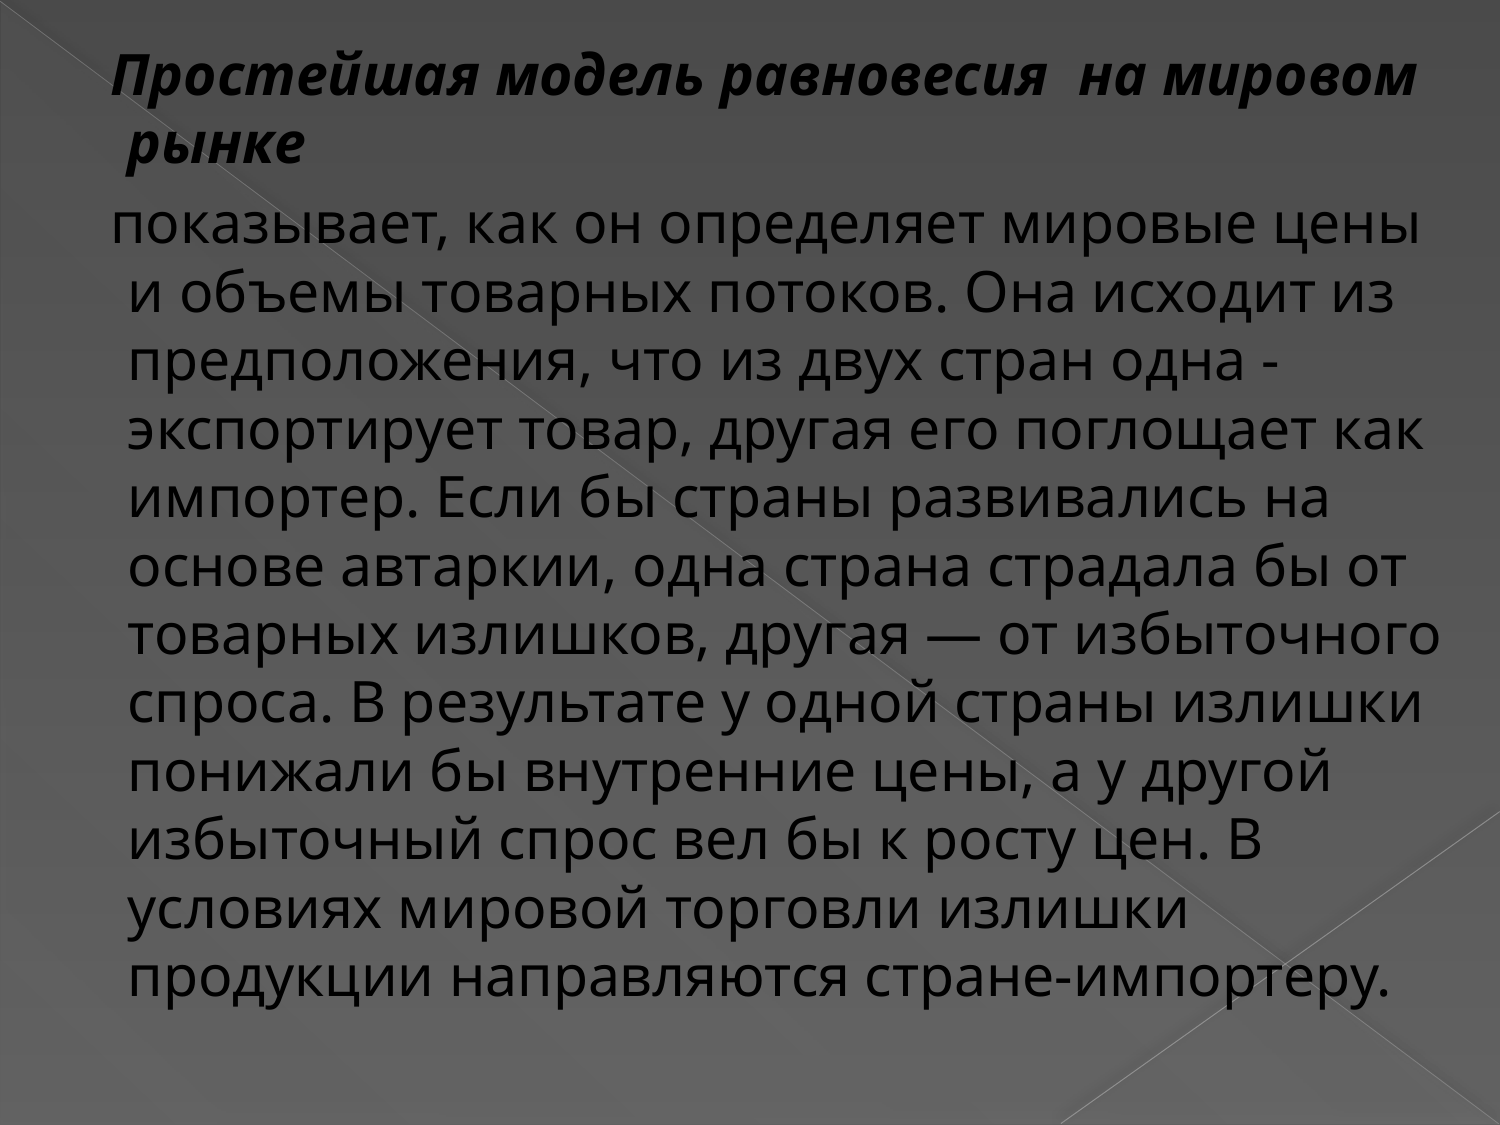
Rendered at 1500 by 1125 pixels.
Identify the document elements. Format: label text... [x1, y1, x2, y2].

list Простейшая модель равновесия на мировом рынке показывает, как он определяет мировые цены и объемы товарных потоков. Она исходит из предположения, что из двух стран одна - экспортирует товар, другая его поглощает как импортер. Если бы страны развивались на основе автаркии, одна страна страдала бы от товарных излишков, другая — от избыточного спроса. В результате у одной страны излишки понижали бы внутренние цены, а у другой избыточный спрос вел бы к росту цен. В условиях мировой торговли излишки продукции направляются стране-импортеру. [41, 31, 1471, 1083]
